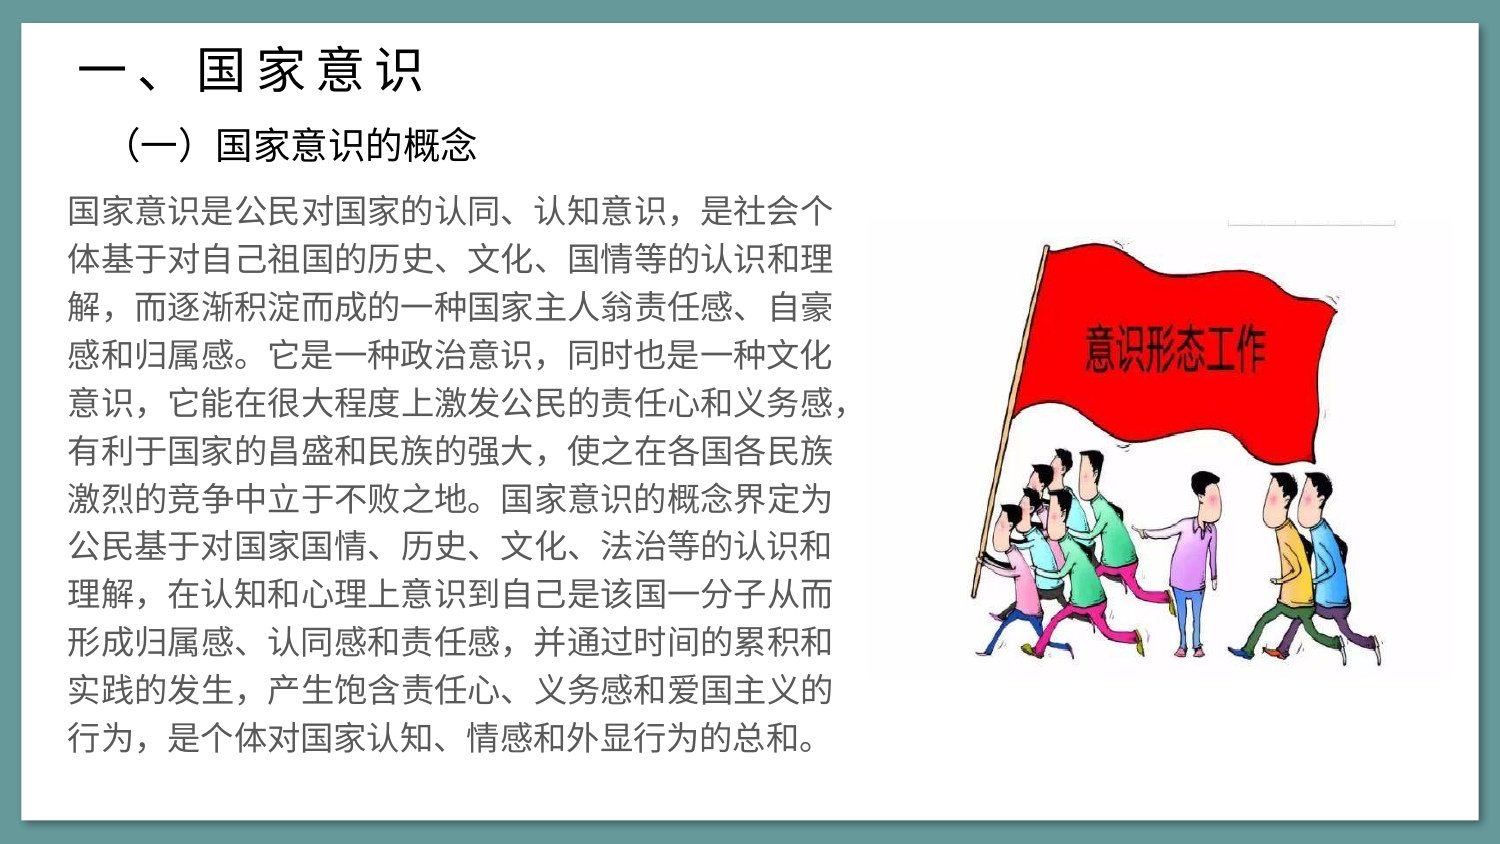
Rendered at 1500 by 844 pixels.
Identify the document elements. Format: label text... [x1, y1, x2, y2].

text_box （一）国家意识的概念 [88, 114, 494, 175]
text_box 一、国家意识 [64, 32, 764, 105]
text_box 国家意识是公民对国家的认同、认知意识，是社会个体基于对自己祖国的历史、文化、国情等的认识和理解，而逐渐积淀而成的一种国家主人翁责任感、自豪感和归属感。它是一种政治意识，同时也是一种文化意识，它能在很大程度上激发公民的责任心和义务感，有利于国家的昌盛和民族的强大，使之在各国各民族激烈的竞争中立于不败之地。国家意识的概念界定为公民基于对国家国情、历史、文化、法治等的认识和理解，在认知和心理上意识到自己是该国一分子从而形成归属感、认同感和责任感，并通过时间的累积和实践的发生，产生饱含责任心、义务感和爱国主义的行为，是个体对国家认知、情感和外显行为的总和。 [53, 175, 849, 765]
picture [867, 220, 1452, 696]
